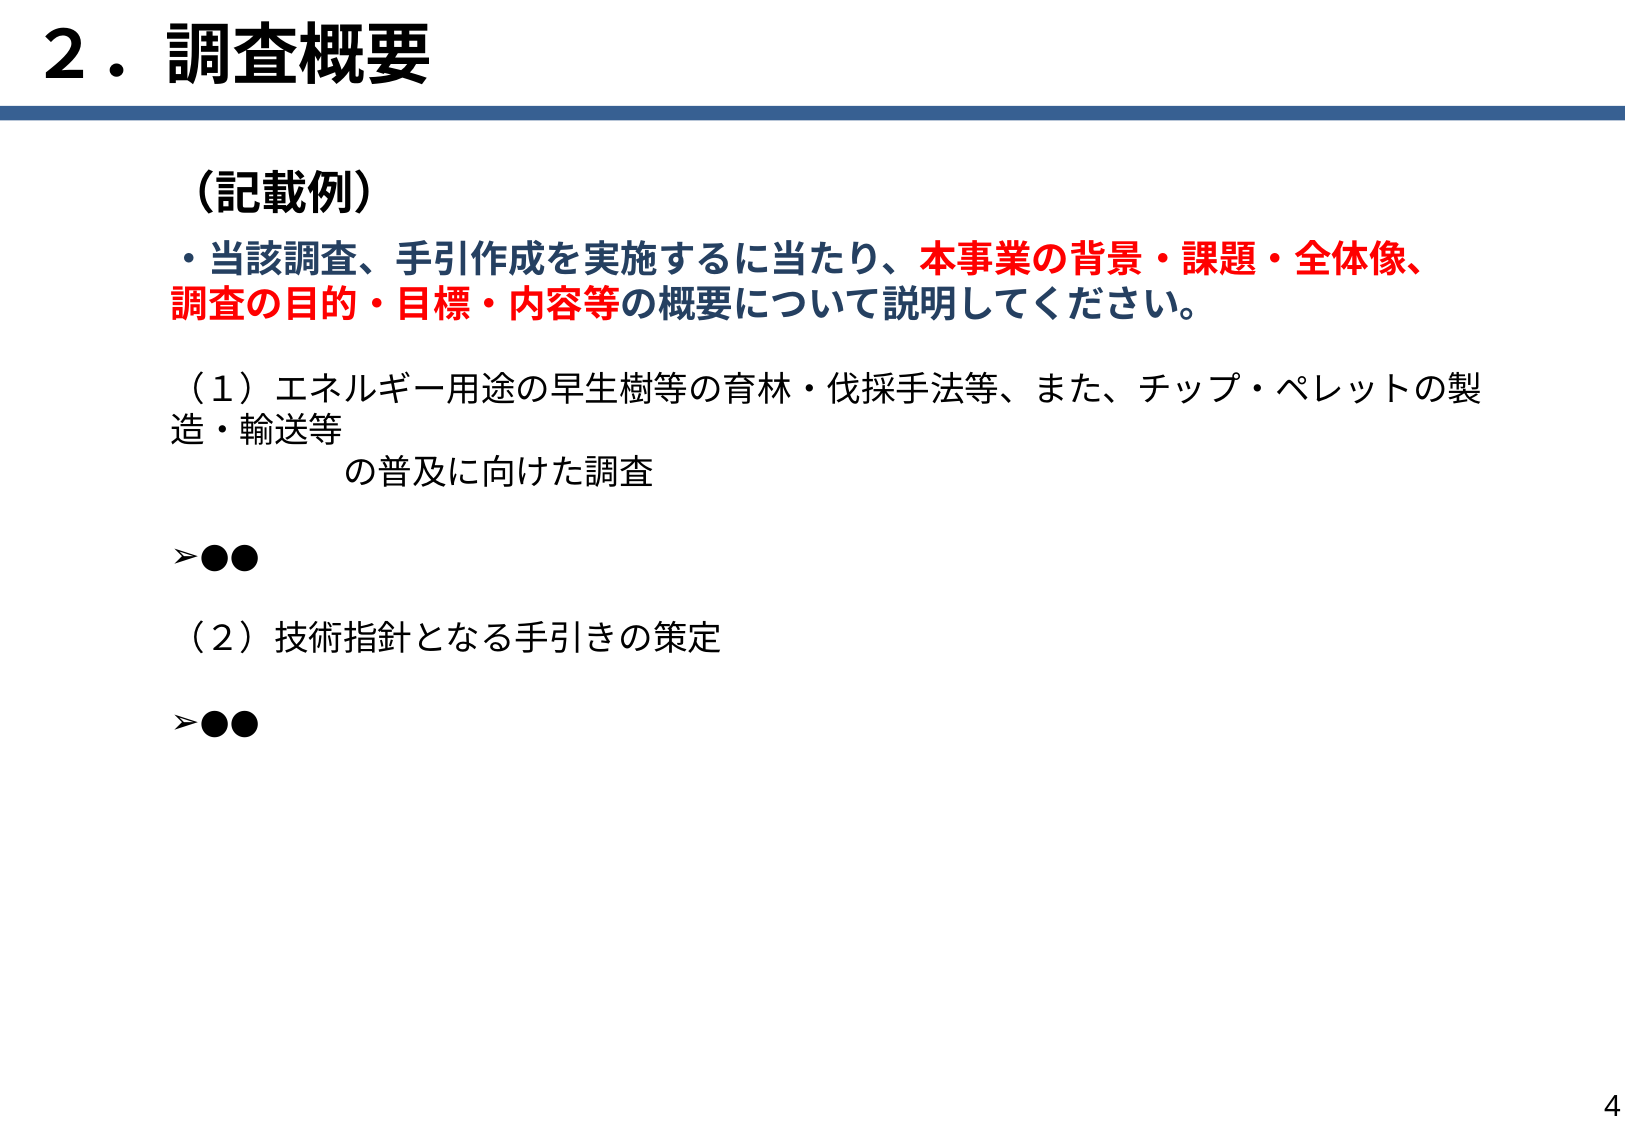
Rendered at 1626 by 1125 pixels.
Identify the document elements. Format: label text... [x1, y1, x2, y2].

text_box 3 [1533, 1087, 1621, 1125]
title ２．調査概要 [31, 12, 1578, 92]
text_box （記載例） [169, 163, 1364, 220]
text_box ・当該調査、手引作成を実施するに当たり、本事業の背景・課題・全体像、 調査の目的・目標・内容等の概要について説明してください。 （１）エネルギー用途の早生樹等の育林・伐採手法等、また、チップ・ペレットの製造・輸送等 の普及に向けた調査 ➢●● （２）技術指針となる手引きの策定 ➢●● [170, 235, 1534, 824]
